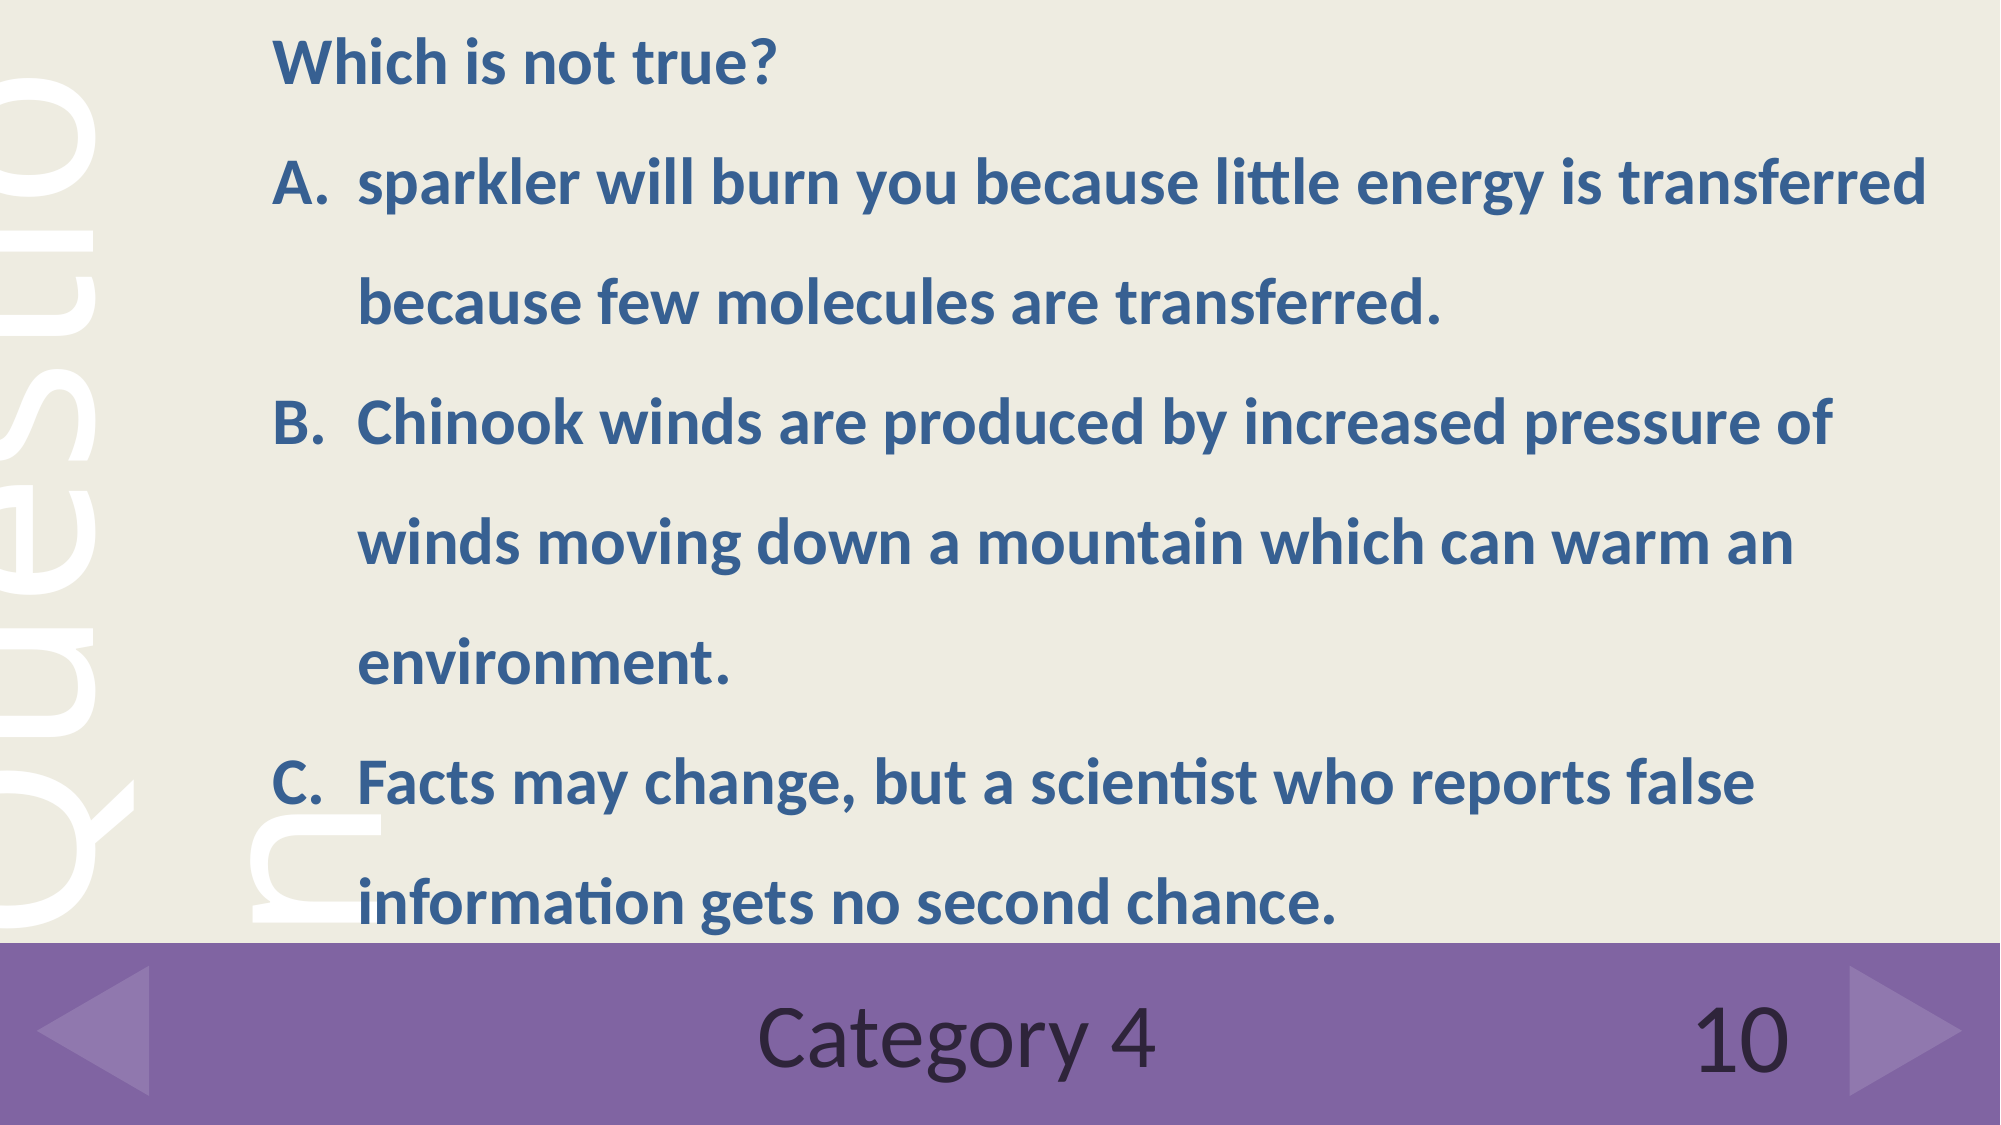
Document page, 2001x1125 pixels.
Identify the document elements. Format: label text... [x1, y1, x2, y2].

title Category 4 [57, 937, 1858, 1125]
list Which is not true? sparkler will burn you because little energy is transferred because few molecules are transferred. Chinook winds are produced by increased pressure of winds moving down a mountain which can warm an environment. Facts may change, but a scientist who reports false information gets no second chance. [257, 0, 2000, 916]
